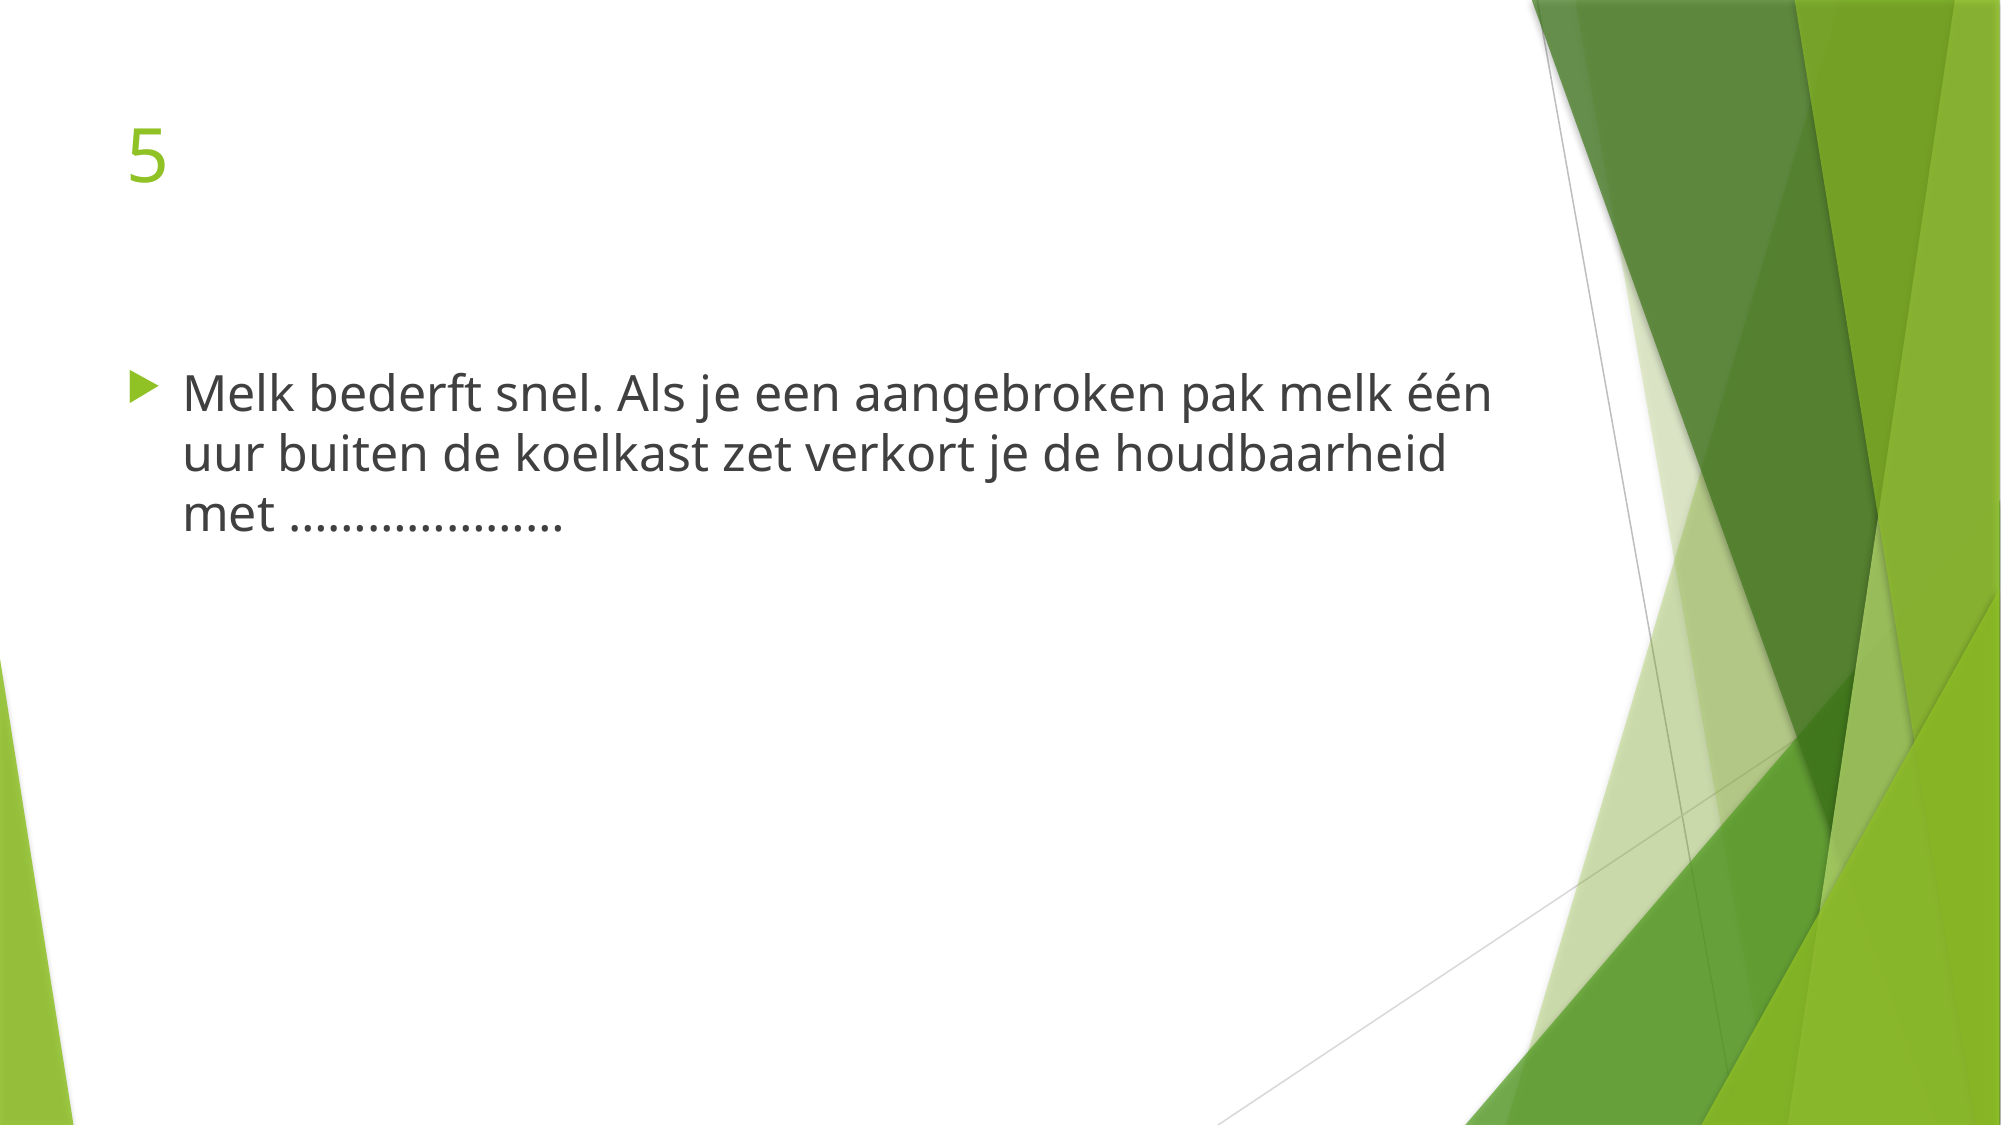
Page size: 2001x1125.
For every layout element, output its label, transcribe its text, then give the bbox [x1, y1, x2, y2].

list Melk bederft snel. Als je een aangebroken pak melk één uur buiten de koelkast zet verkort je de houdbaarheid met ………………… [111, 354, 1522, 992]
title 5 [111, 99, 1522, 317]
